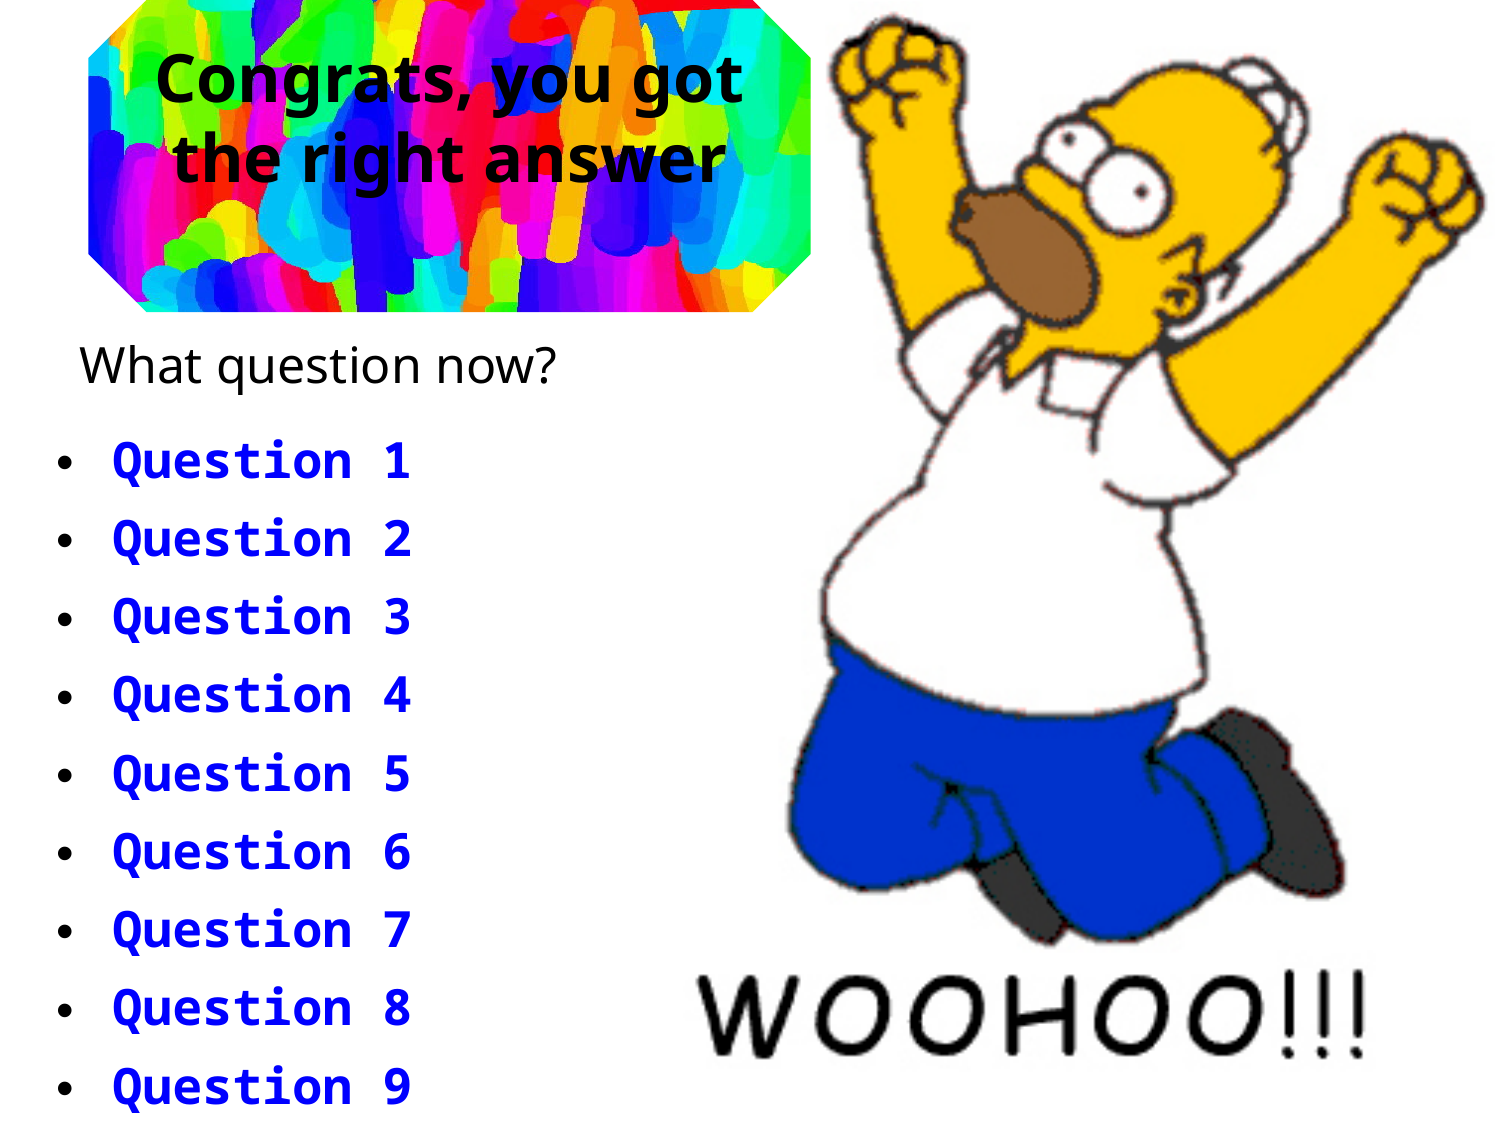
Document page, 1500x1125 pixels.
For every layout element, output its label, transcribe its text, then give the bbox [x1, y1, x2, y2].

text_box What question now? [64, 326, 561, 401]
text_box Congrats, you got the right answer [88, 0, 567, 313]
text_box Question 1 Question 2 Question 3 Question 4 Question 5 Question 6 Question 7 Question 8 Question 9 [41, 420, 469, 1102]
picture [566, 1, 1500, 1125]
